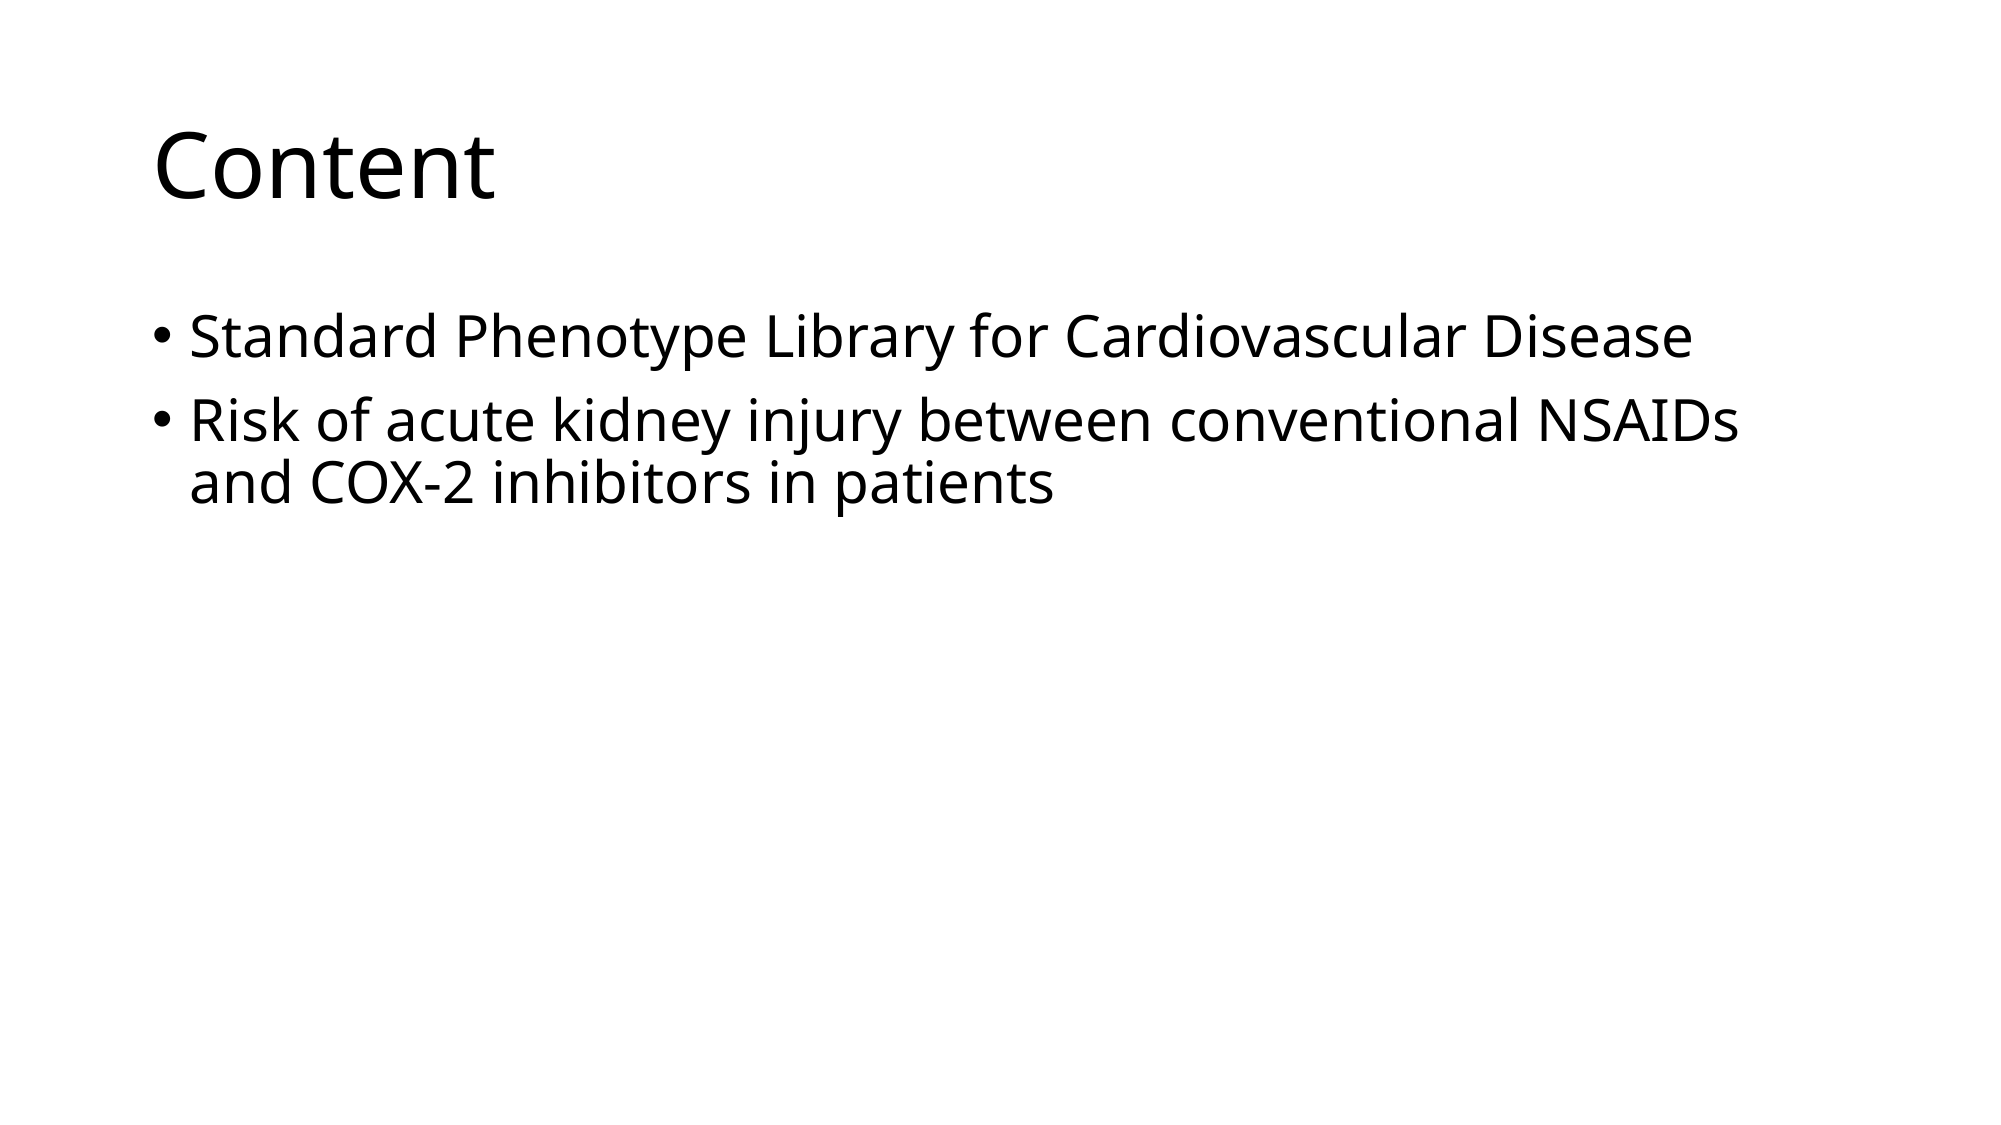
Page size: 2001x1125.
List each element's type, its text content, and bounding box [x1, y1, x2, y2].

list Standard Phenotype Library for Cardiovascular Disease Risk of acute kidney injury between conventional NSAIDs and COX-2 inhibitors in patients [137, 299, 1863, 1014]
title Content [137, 59, 1863, 278]
